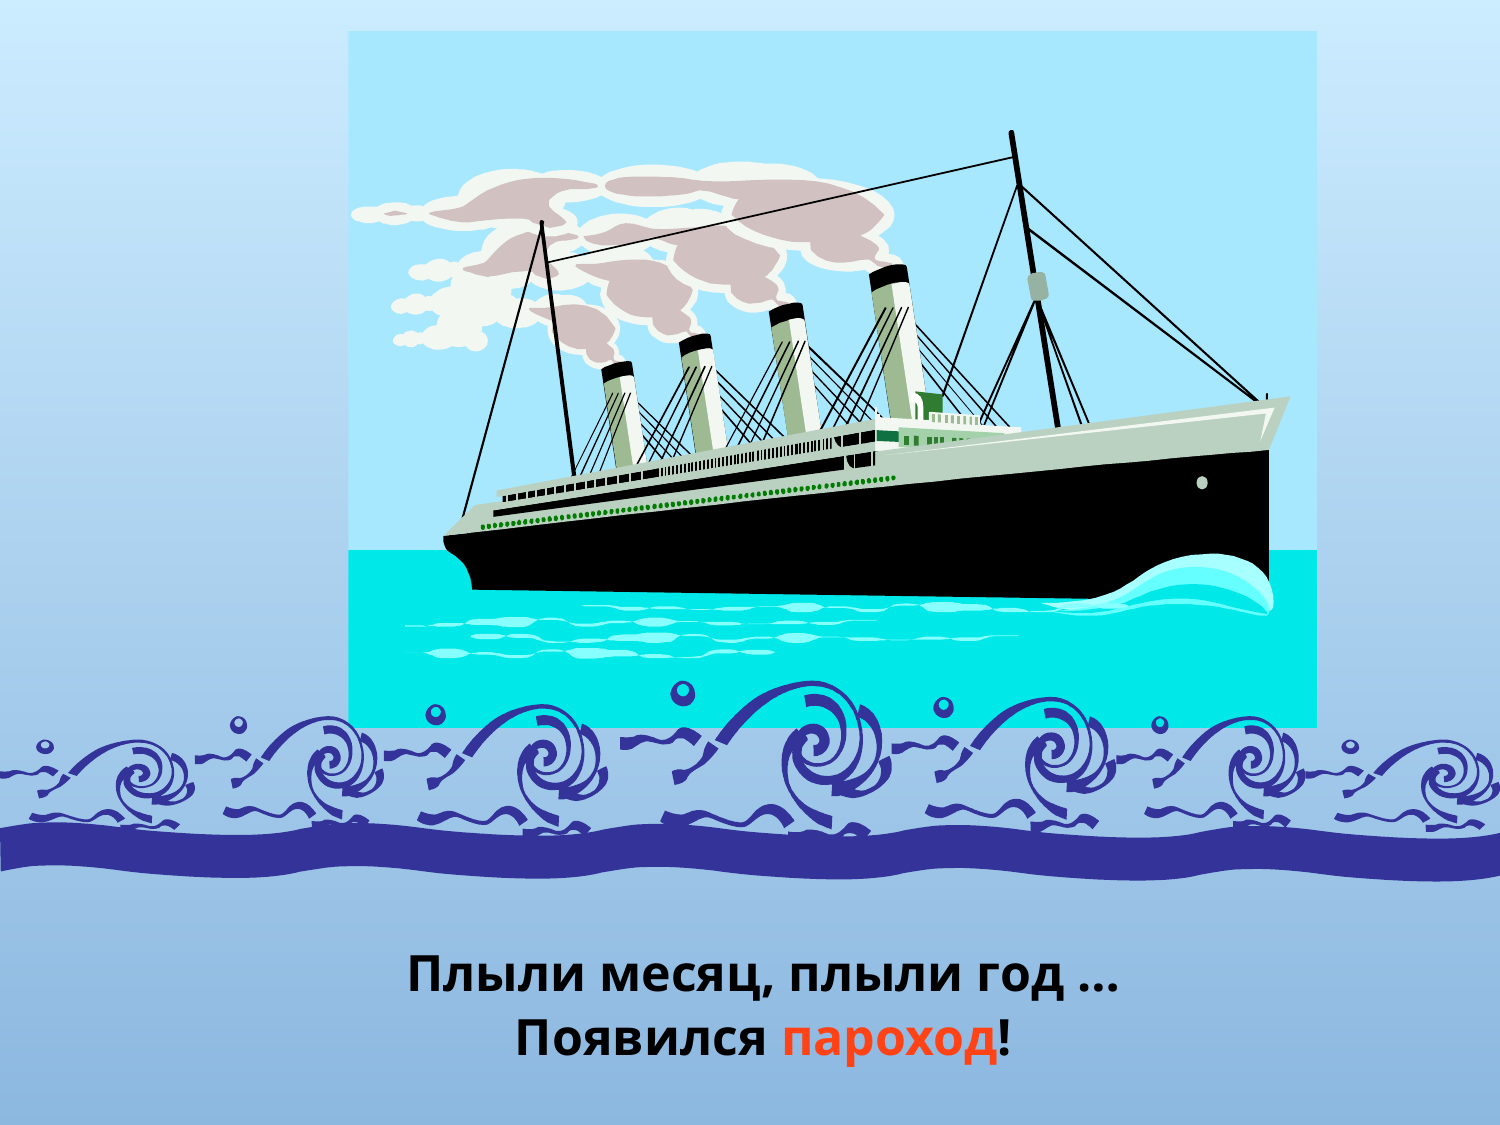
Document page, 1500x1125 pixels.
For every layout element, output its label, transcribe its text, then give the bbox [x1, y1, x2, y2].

picture [0, 680, 1500, 882]
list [348, 30, 1318, 729]
text_box Плыли месяц, плыли год … Появился пароход! [88, 940, 1439, 1100]
